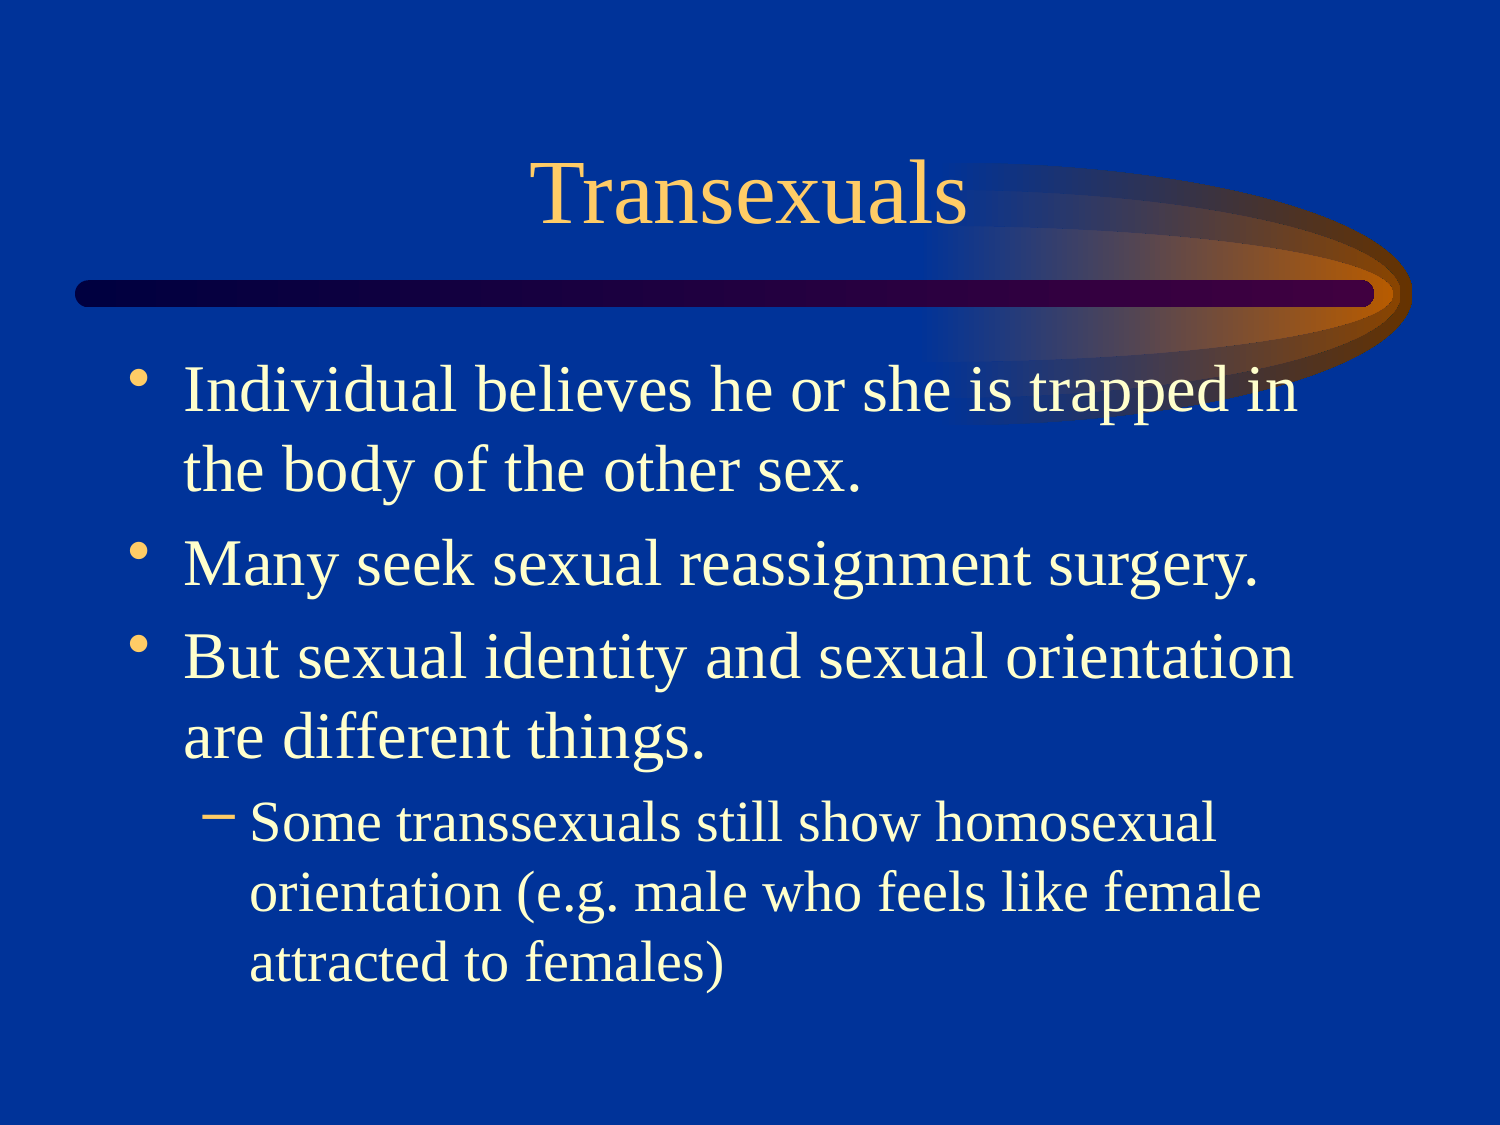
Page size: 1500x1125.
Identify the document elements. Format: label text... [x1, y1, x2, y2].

list Individual believes he or she is trapped in the body of the other sex. Many seek sexual reassignment surgery. But sexual identity and sexual orientation are different things. Some transsexuals still show homosexual orientation (e.g. male who feels like female attracted to females) [112, 337, 1388, 1013]
title Transexuals [112, 62, 1388, 251]
